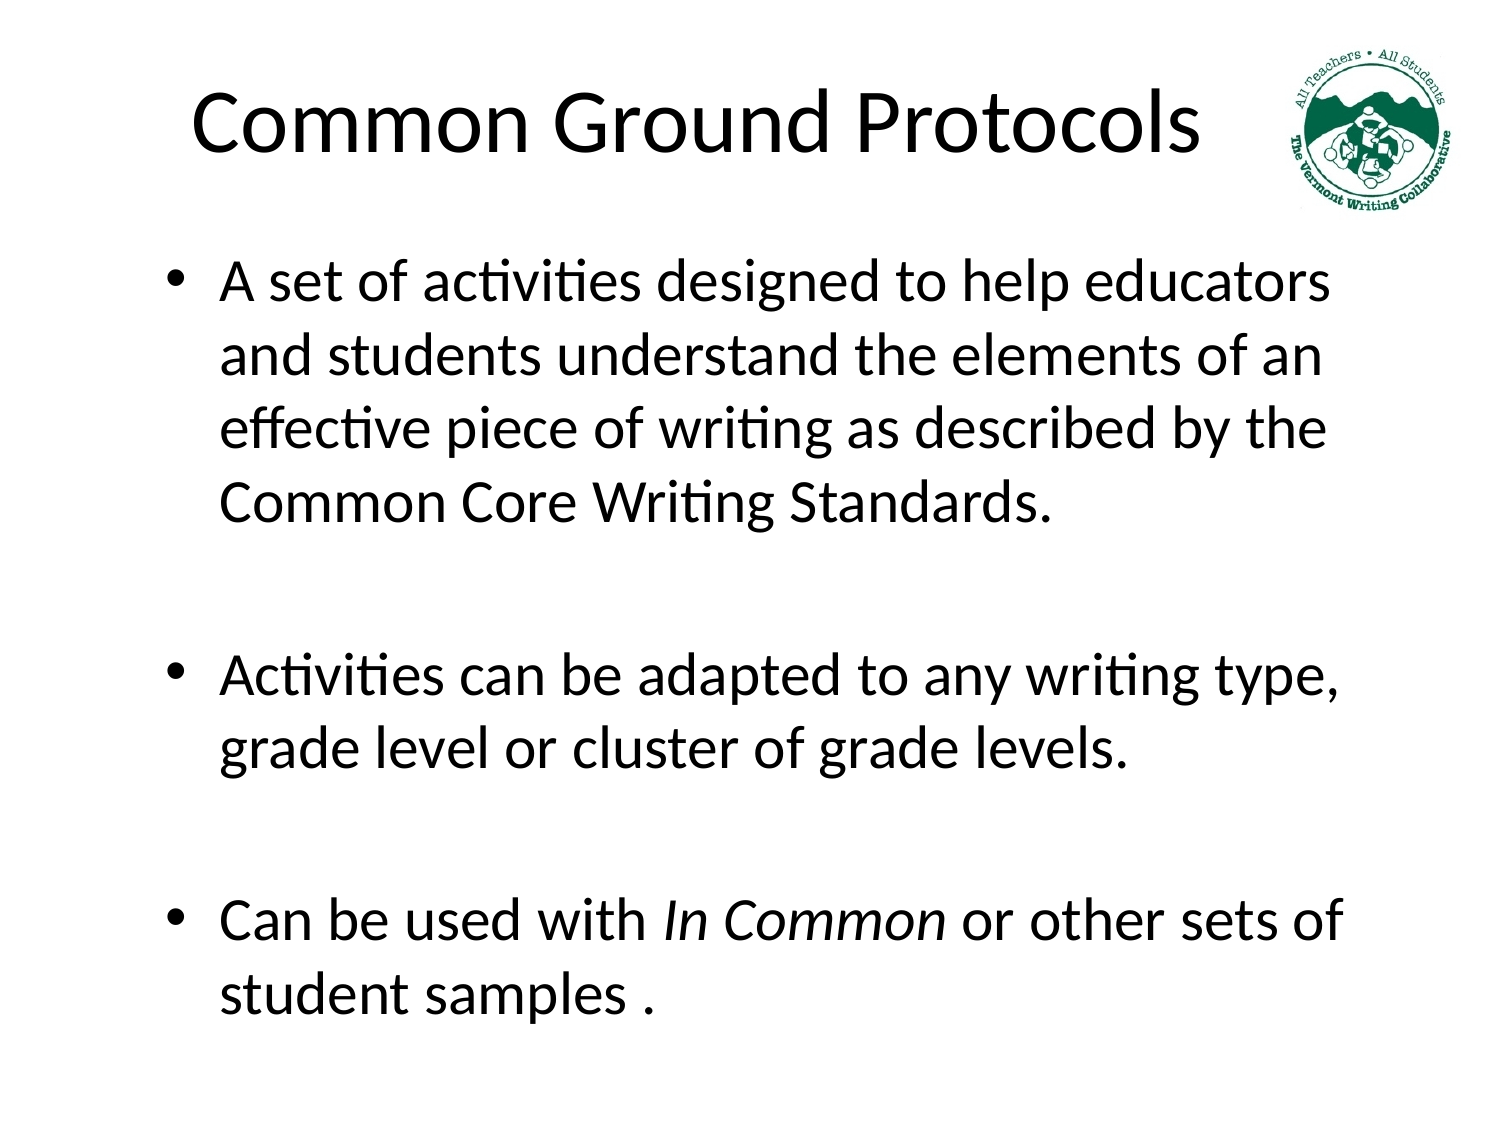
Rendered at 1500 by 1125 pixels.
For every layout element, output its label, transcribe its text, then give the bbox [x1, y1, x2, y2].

title Common Ground Protocols [22, 21, 1240, 210]
picture [1245, 5, 1496, 257]
list A set of activities designed to help educators and students understand the elements of an effective piece of writing as described by the Common Core Writing Standards. Activities can be adapted to any writing type, grade level or cluster of grade levels. Can be used with In Common or other sets of student samples . [150, 232, 1425, 1038]
